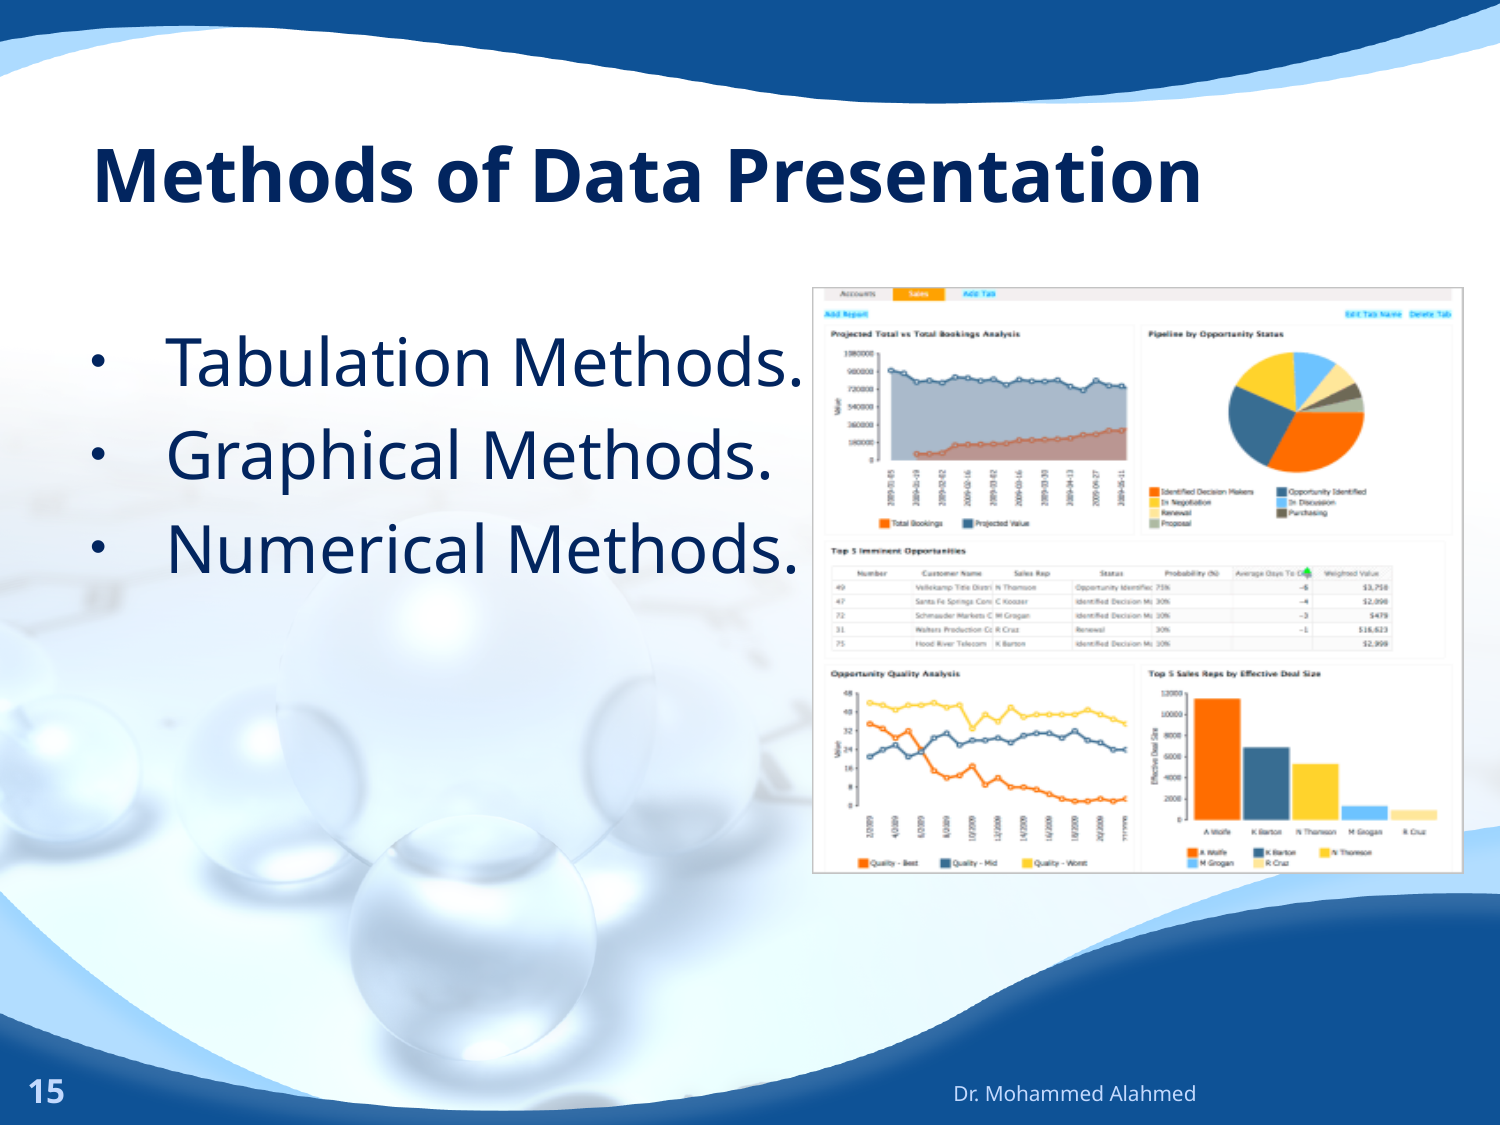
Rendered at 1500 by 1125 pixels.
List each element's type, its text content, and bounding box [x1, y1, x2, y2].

list Tabulation Methods. Graphical Methods. Numerical Methods. [75, 312, 804, 643]
picture [0, 0, 1500, 1125]
footer Dr. Mohammed Alahmed [837, 1073, 1313, 1125]
title Methods of Data Presentation [76, 120, 1427, 225]
slide_number 15 [12, 1062, 363, 1123]
